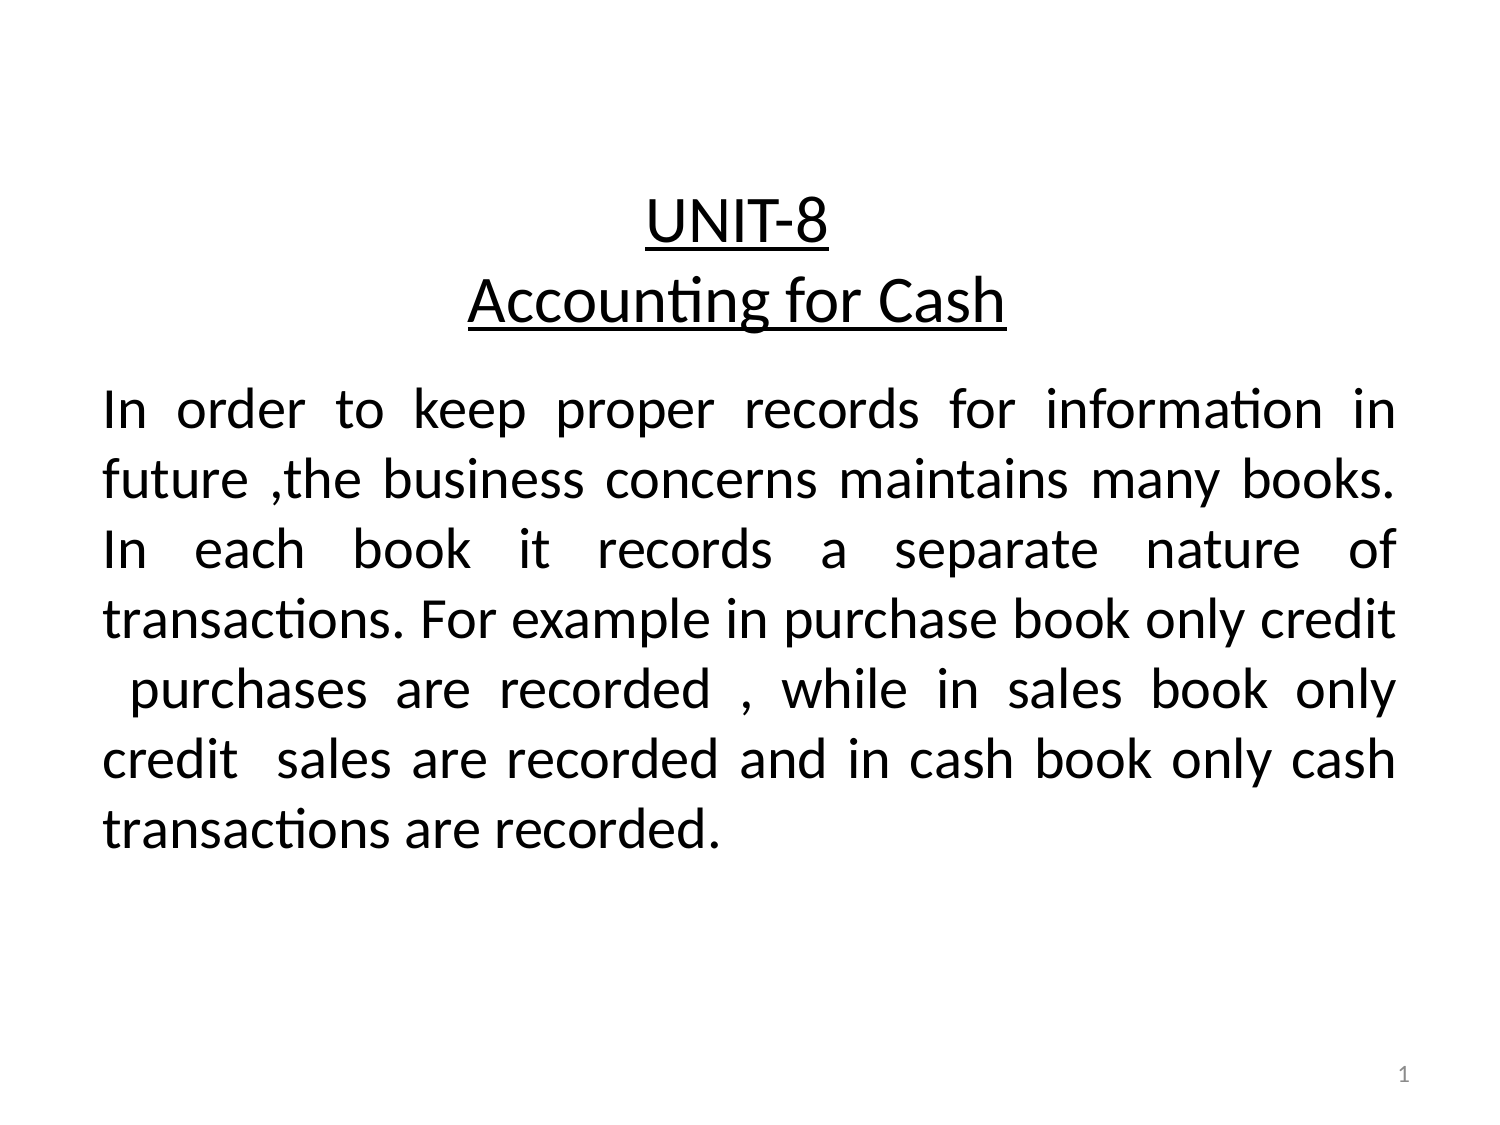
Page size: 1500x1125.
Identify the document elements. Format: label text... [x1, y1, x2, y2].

subtitle In order to keep proper records for information in future ,the business concerns maintains many books. In each book it records a separate nature of transactions. For example in purchase book only credit purchases are recorded , while in sales book only credit sales are recorded and in cash book only cash transactions are recorded. [87, 362, 1413, 1000]
title UNIT-8 Accounting for Cash [99, 149, 1375, 362]
slide_number 1 [1074, 1042, 1425, 1103]
